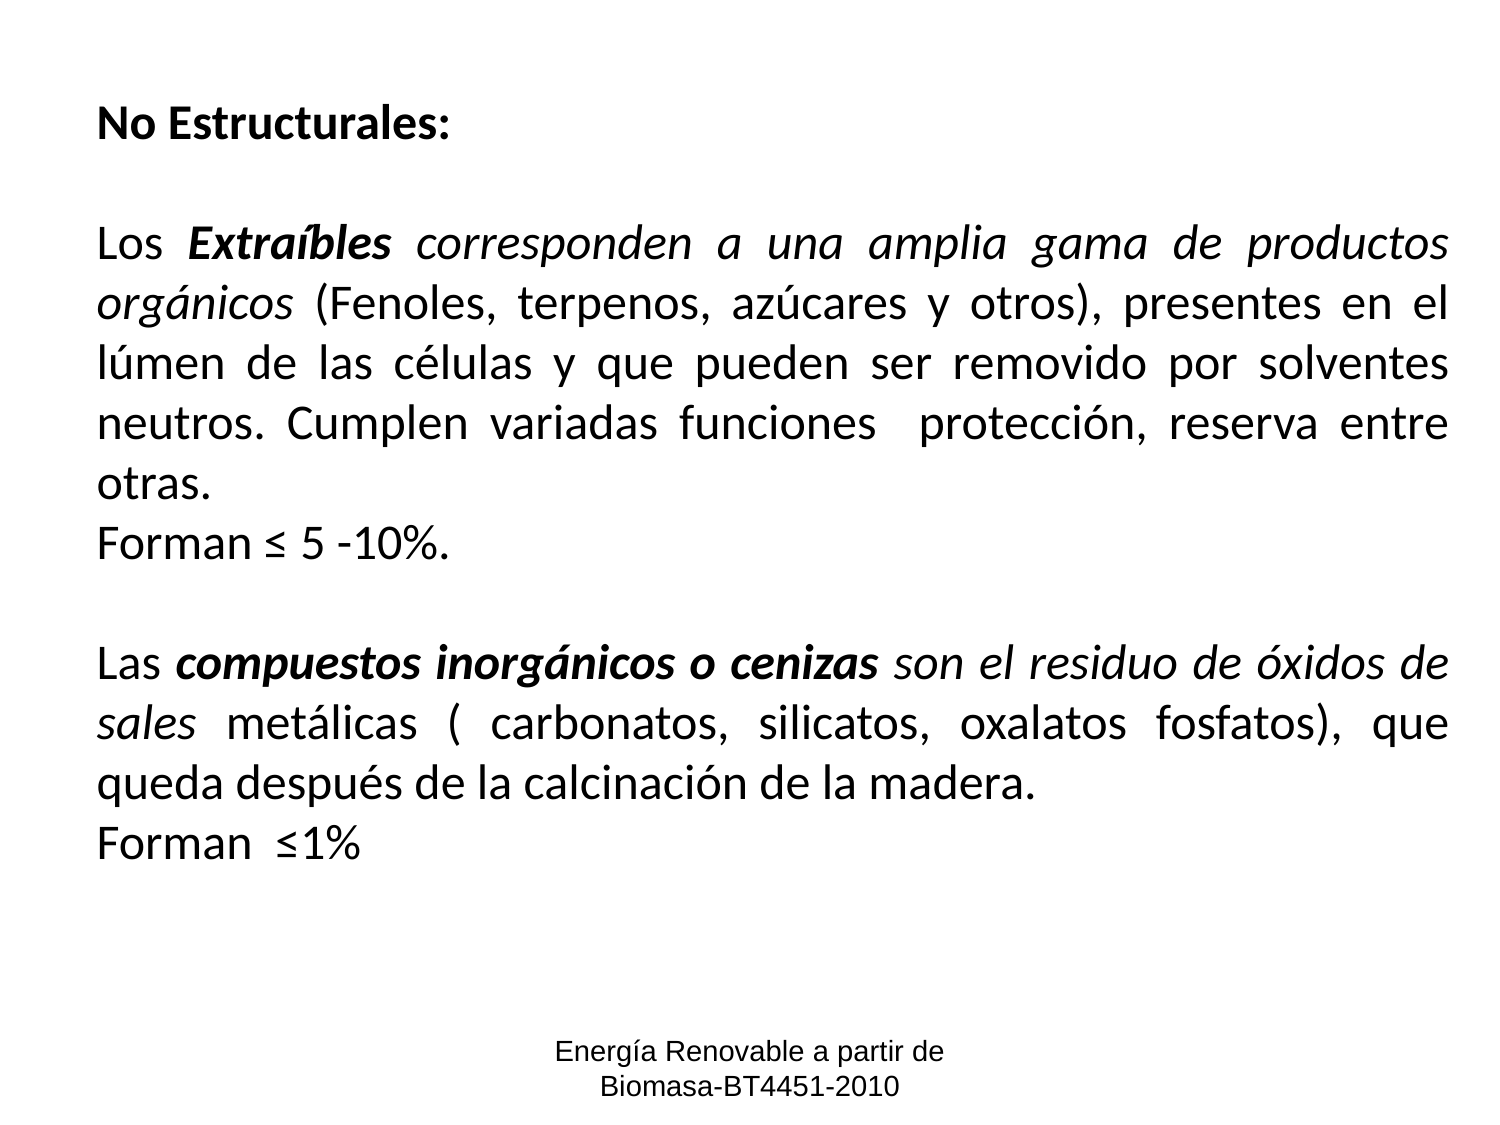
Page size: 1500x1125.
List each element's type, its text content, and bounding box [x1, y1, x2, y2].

footer Energía Renovable a partir de Biomasa-BT4451-2010 [512, 1024, 988, 1103]
text_box No Estructurales: Los Extraíbles corresponden a una amplia gama de productos orgánicos (Fenoles, terpenos, azúcares y otros), presentes en el lúmen de las células y que pueden ser removido por solventes neutros. Cumplen variadas funciones protección, reserva entre otras. Forman ≤ 5 -10%. Las compuestos inorgánicos o cenizas son el residuo de óxidos de sales metálicas ( carbonatos, silicatos, oxalatos fosfatos), que queda después de la calcinación de la madera. Forman ≤1% [81, 81, 1465, 1117]
